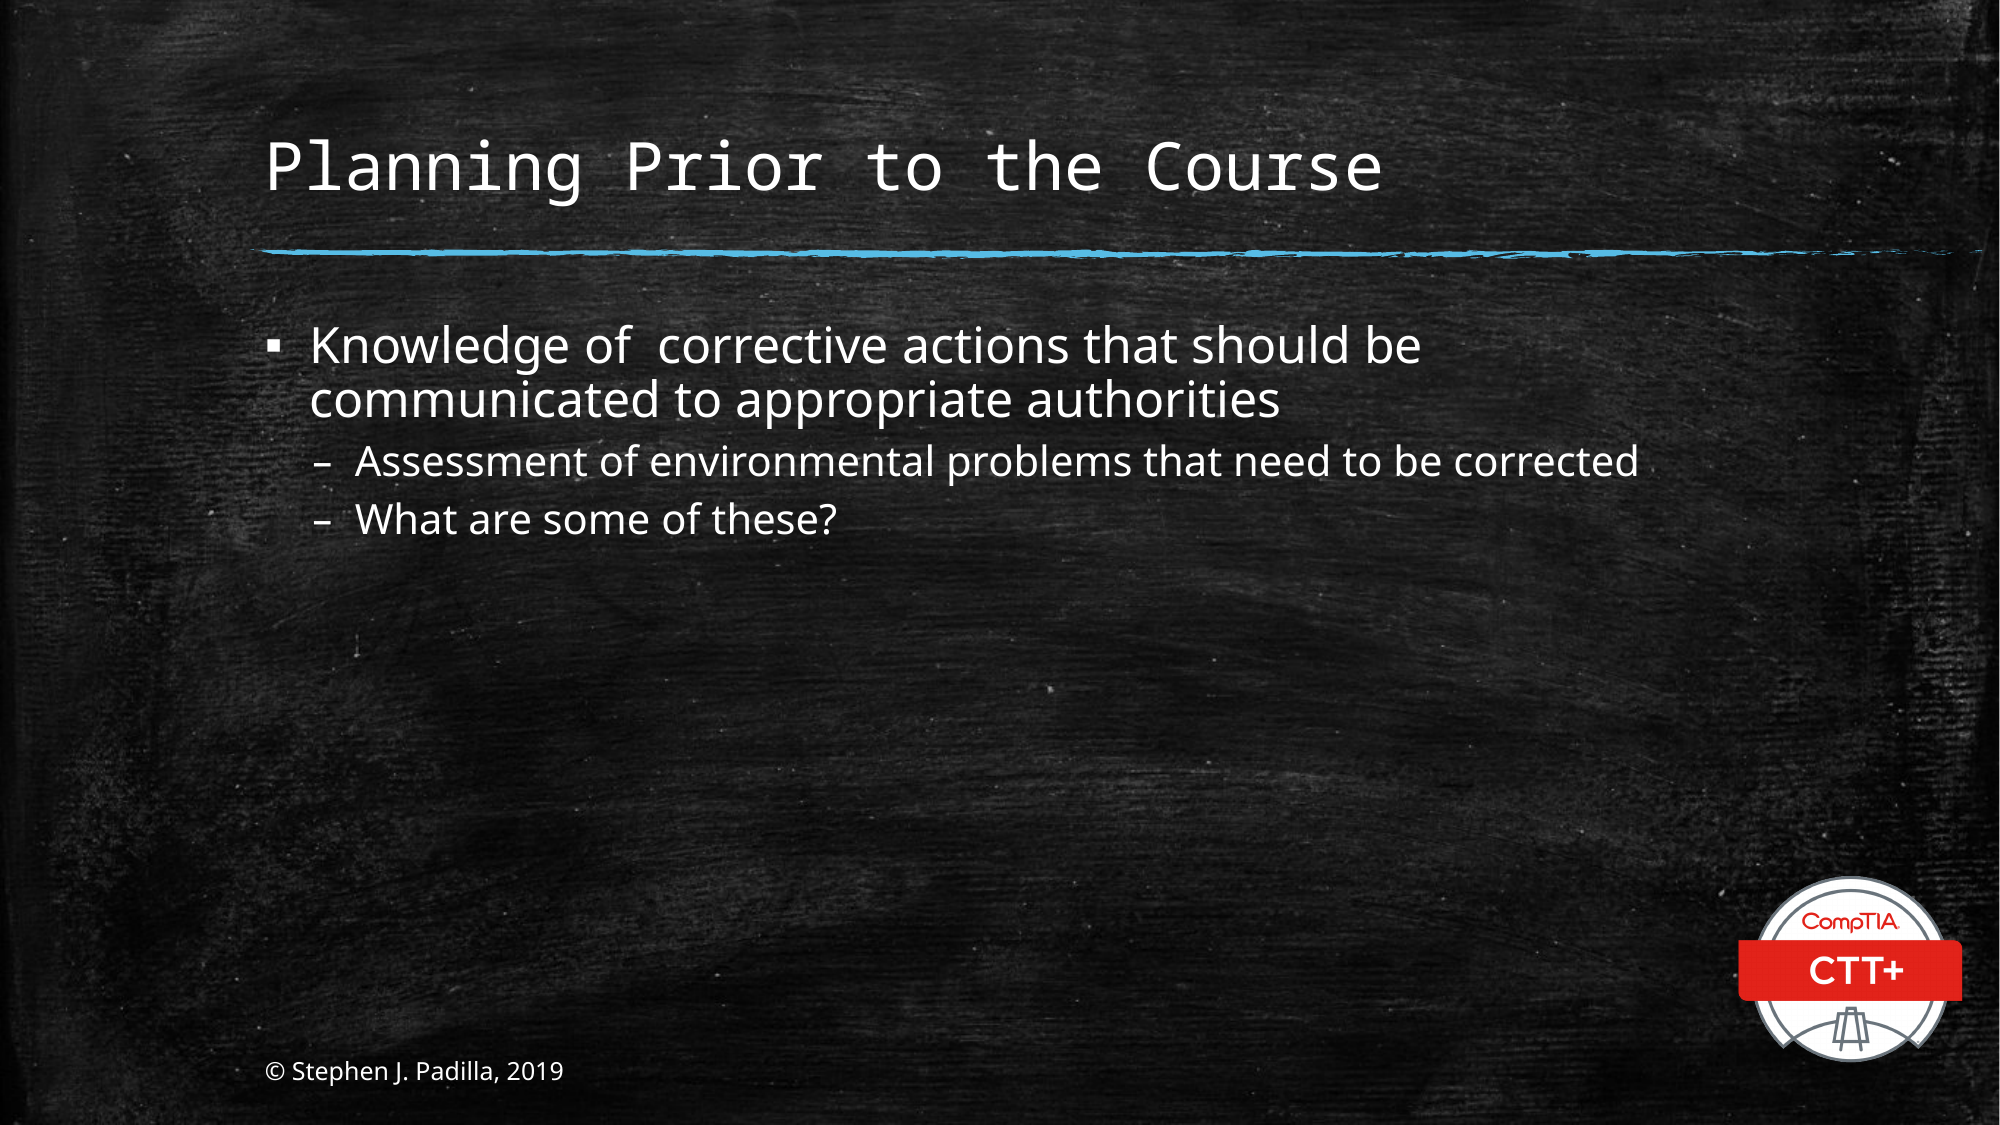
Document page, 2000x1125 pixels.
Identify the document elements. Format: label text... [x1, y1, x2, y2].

list Knowledge of corrective actions that should be communicated to appropriate authorities Assessment of environmental problems that need to be corrected What are some of these? [249, 312, 1750, 1013]
footer © Stephen J. Padilla, 2019 [249, 1050, 1288, 1096]
picture [1699, 824, 2000, 1125]
title Planning Prior to the Course [249, 45, 1750, 213]
